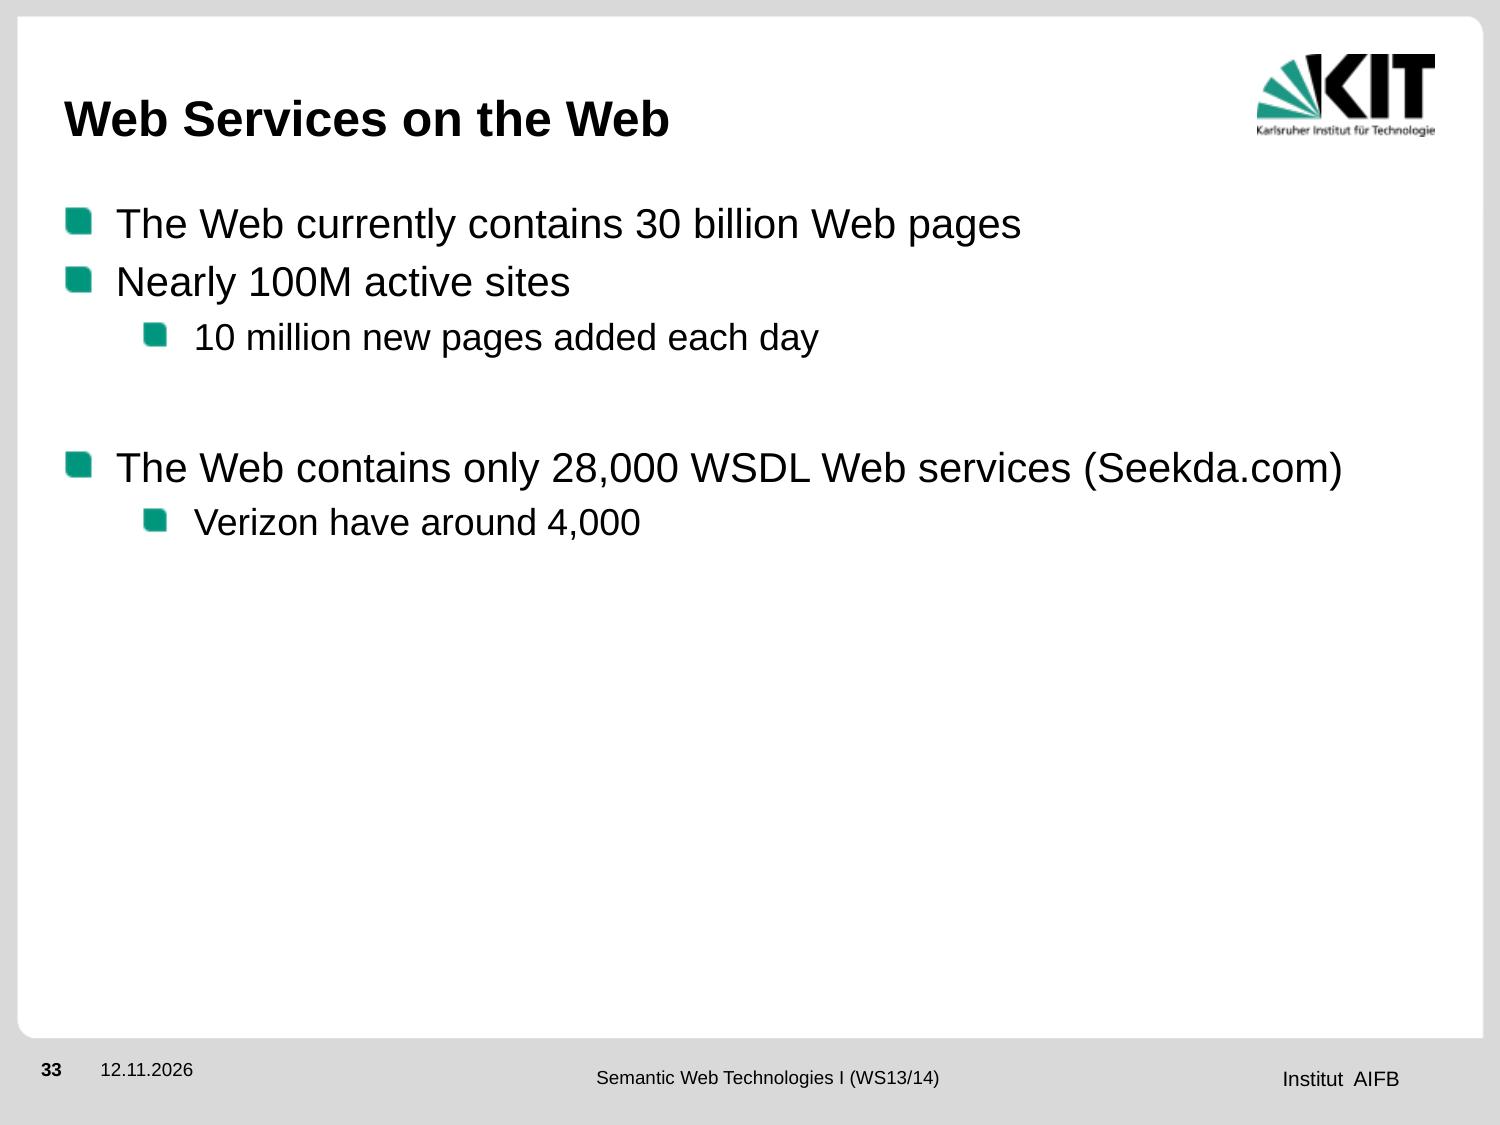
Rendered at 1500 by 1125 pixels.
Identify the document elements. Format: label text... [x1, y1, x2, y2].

title Web Services on the Web [64, 54, 1198, 147]
picture [0, 0, 1500, 1125]
list The Web currently contains 30 billion Web pages Nearly 100M active sites 10 million new pages added each day The Web contains only 28,000 WSDL Web services (Seekda.com) Verizon have around 4,000 [64, 196, 1436, 1000]
